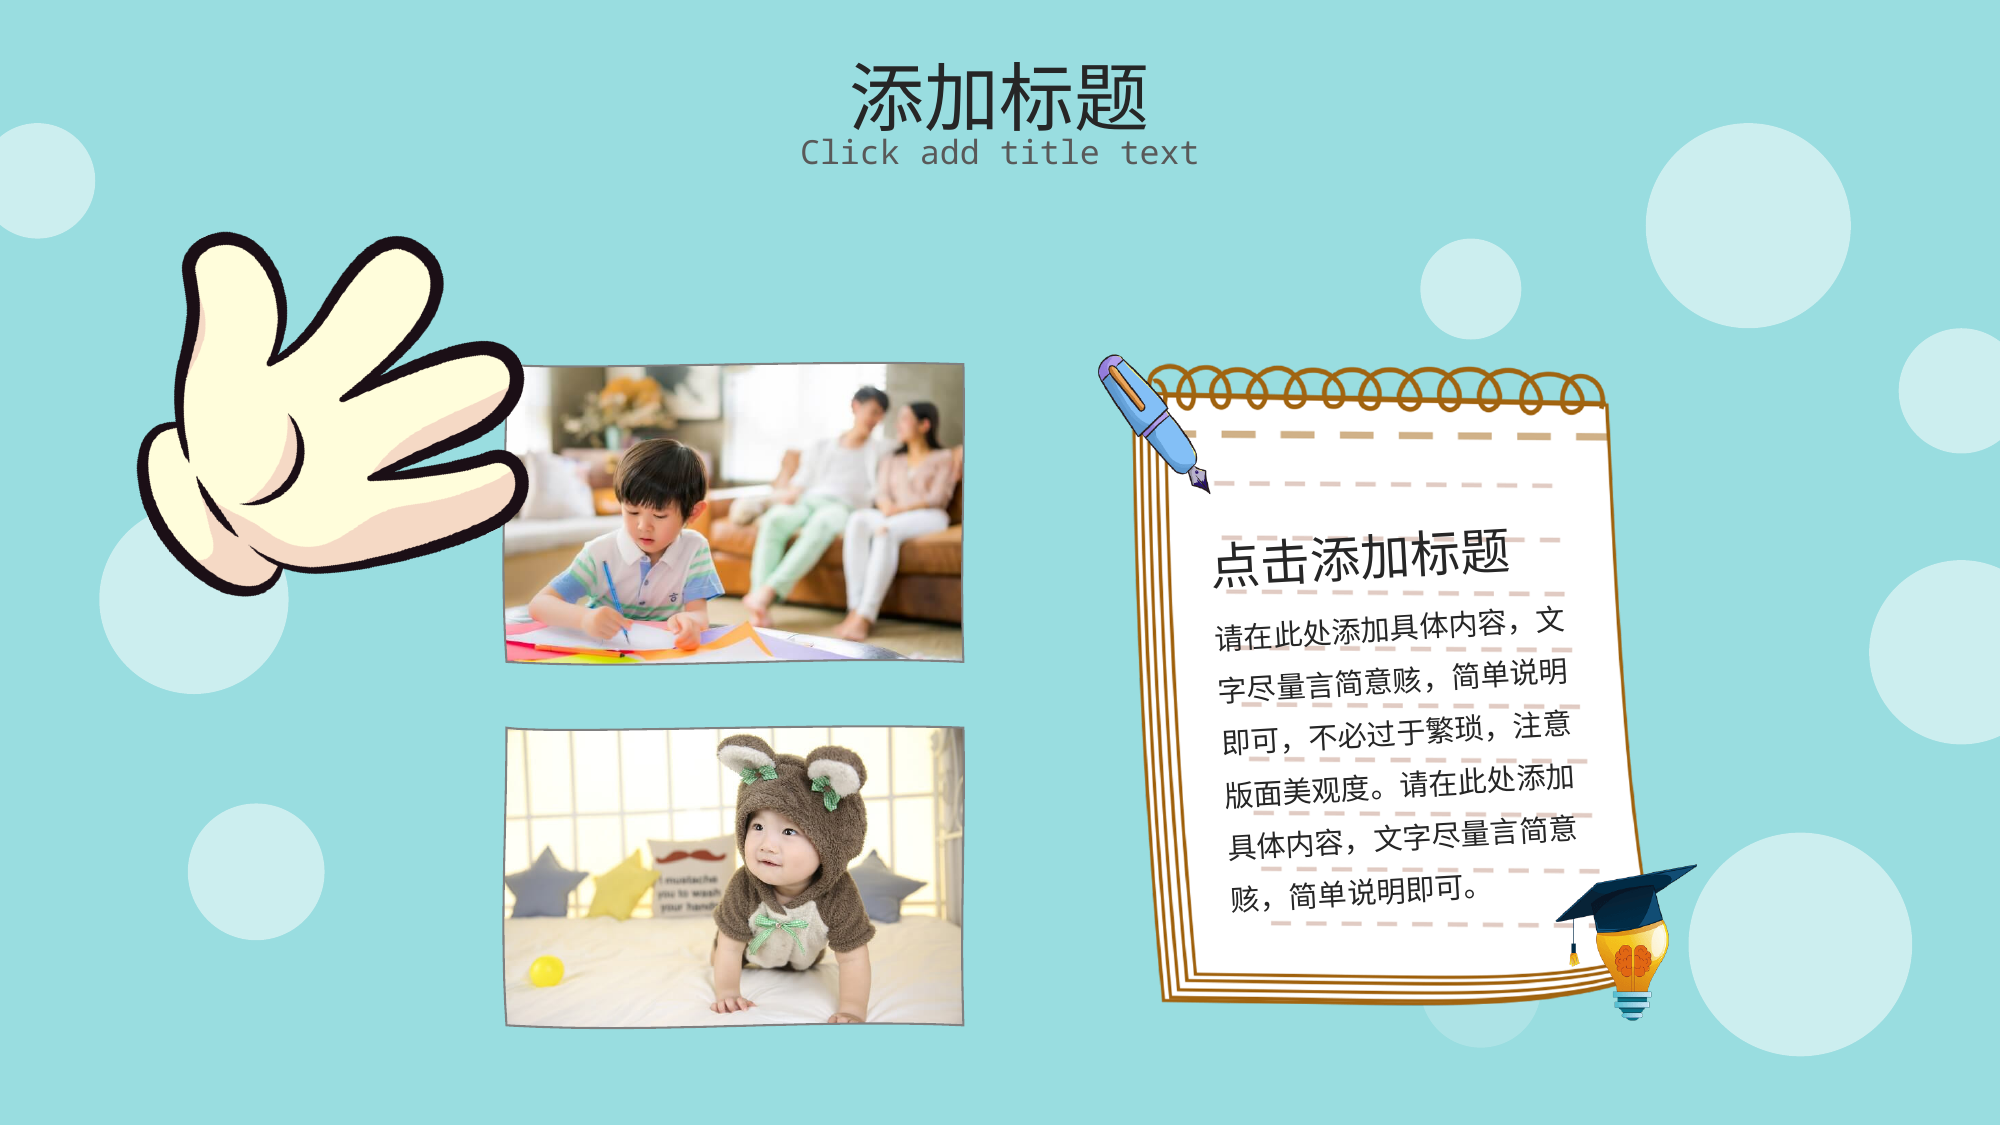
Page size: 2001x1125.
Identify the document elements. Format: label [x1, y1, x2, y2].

picture [984, 135, 1809, 1125]
text_box [502, 361, 965, 666]
text_box [502, 725, 965, 1030]
picture [49, 137, 581, 664]
